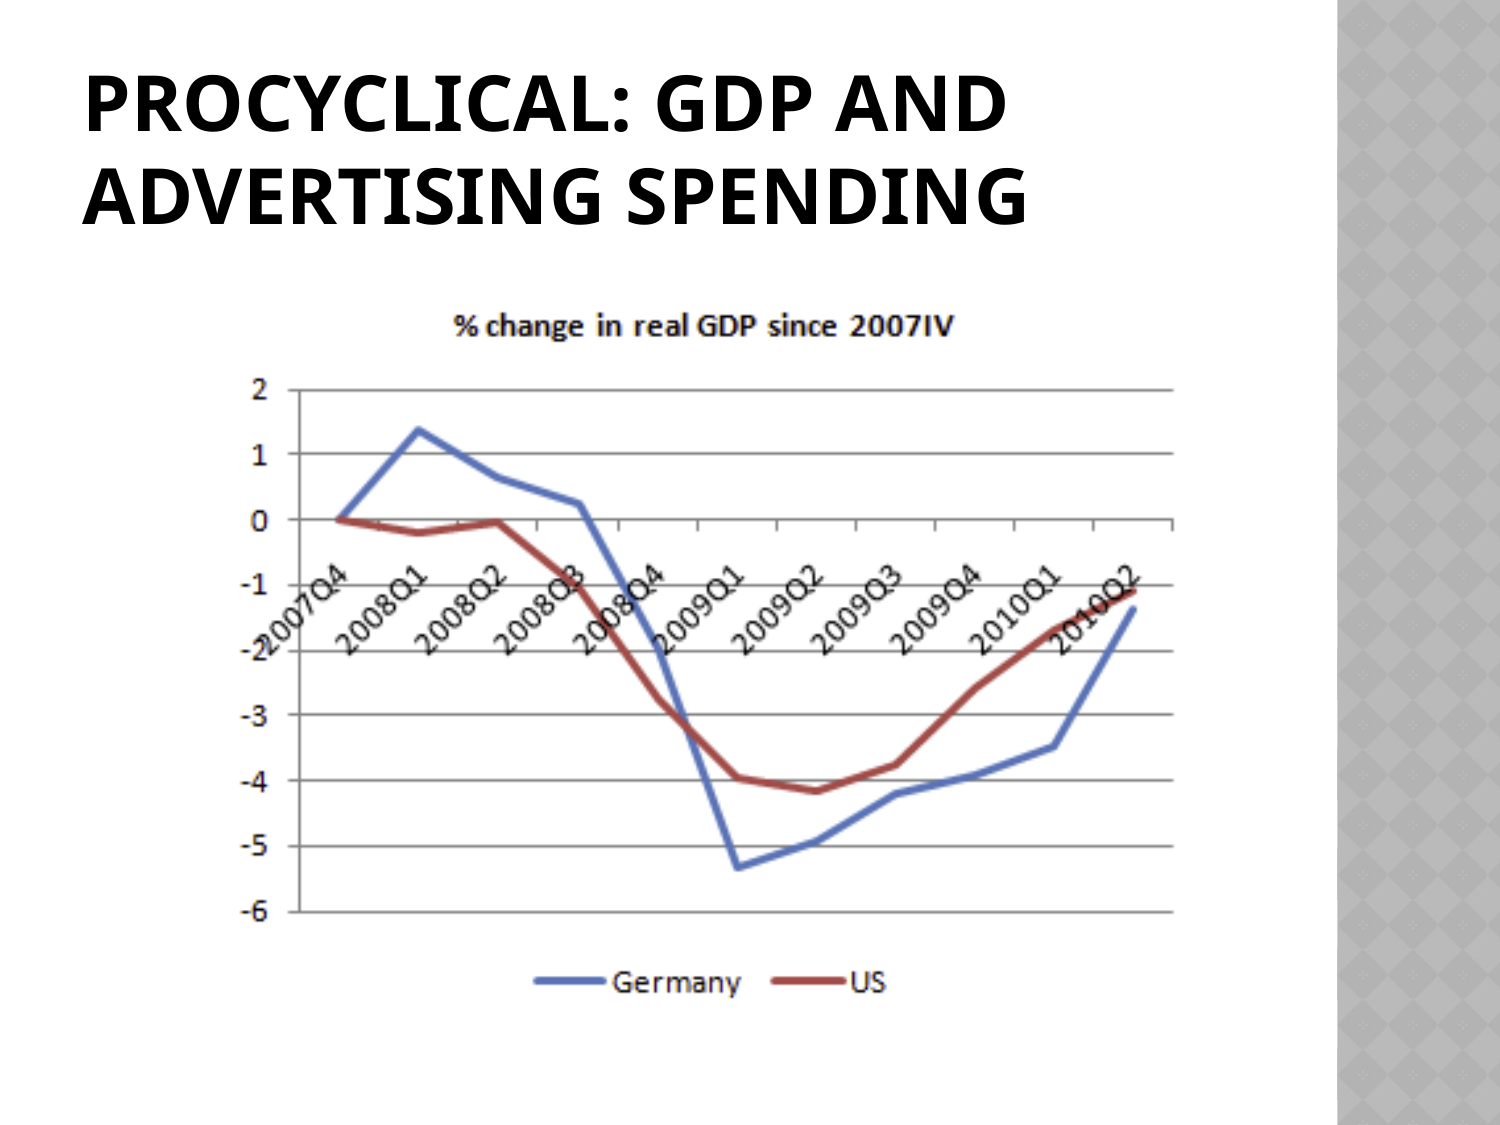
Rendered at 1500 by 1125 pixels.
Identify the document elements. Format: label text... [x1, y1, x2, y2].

picture [211, 286, 1193, 1026]
title Procyclical: GDP and advertising spending [75, 52, 1263, 240]
